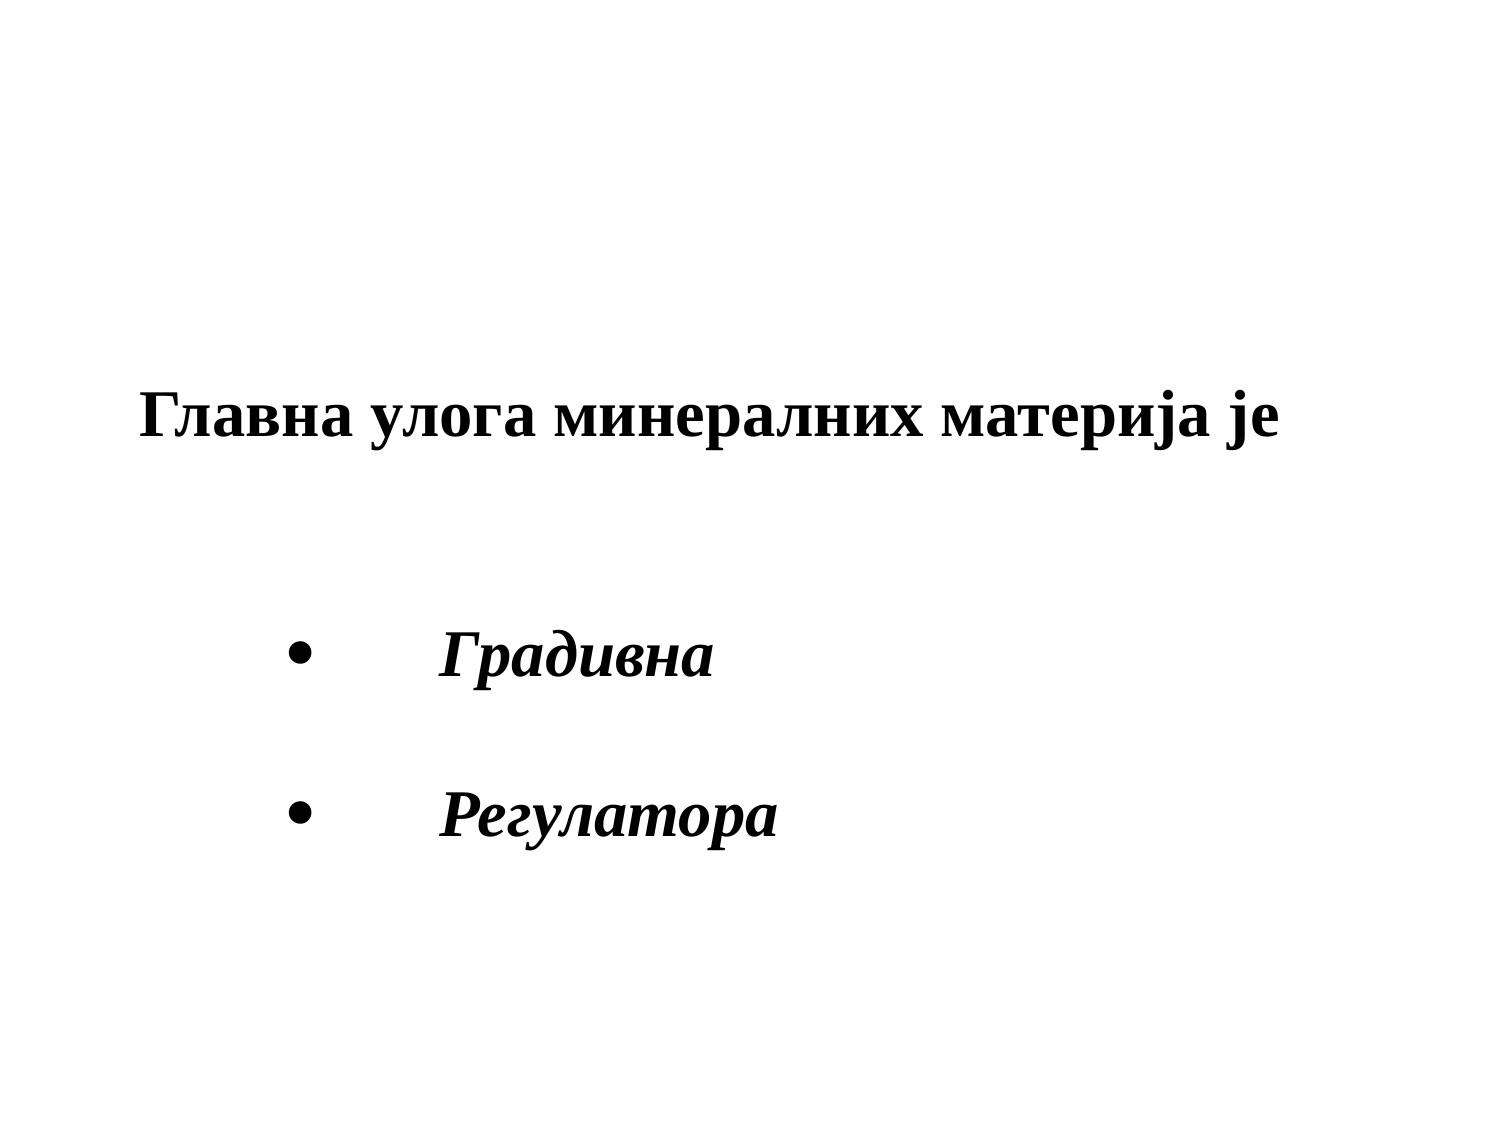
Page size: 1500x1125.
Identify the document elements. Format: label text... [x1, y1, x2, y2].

text_box Главна улога минералних материја је · Градивна · Регулатора [125, 362, 1350, 938]
